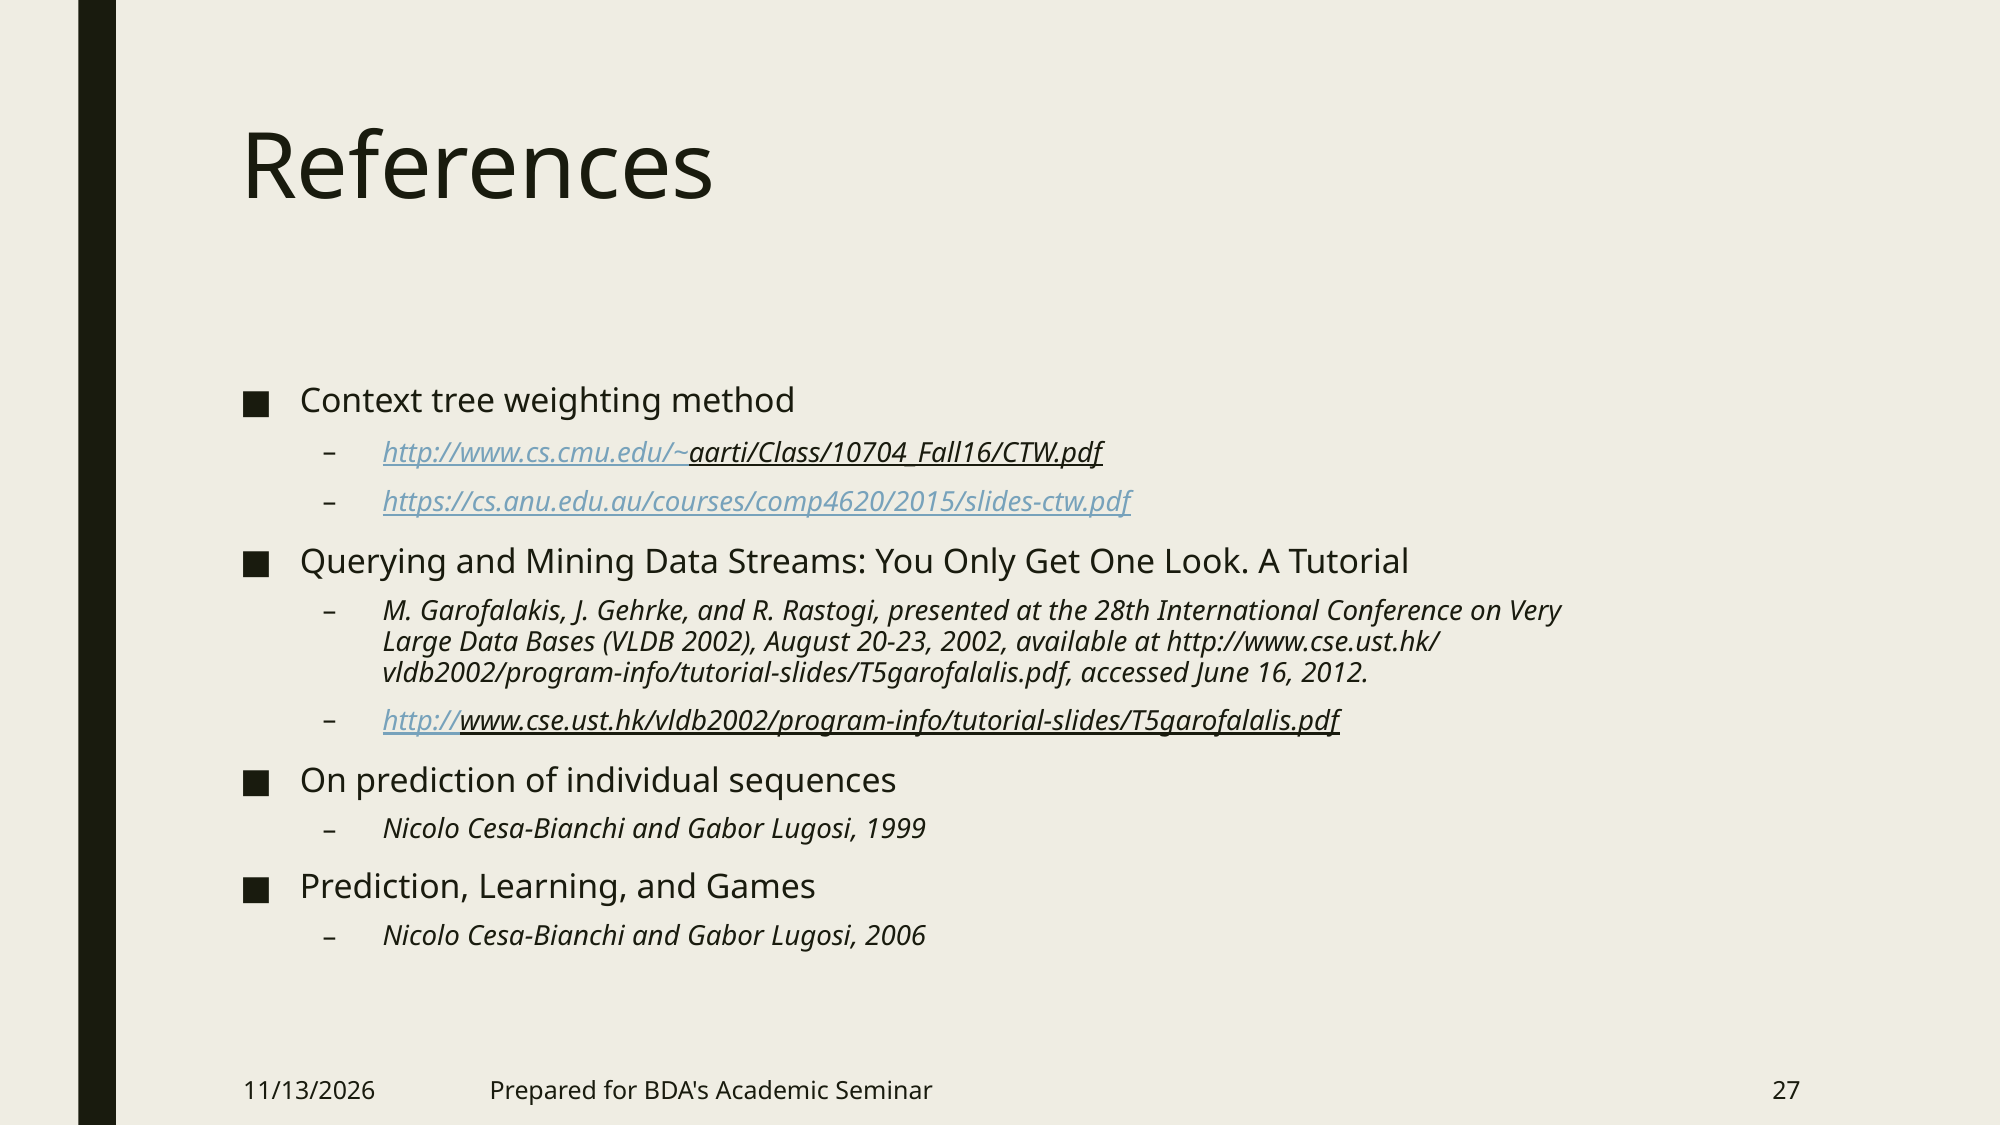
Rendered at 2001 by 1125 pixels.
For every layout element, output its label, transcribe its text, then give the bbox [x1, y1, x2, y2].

slide_number 27 [1553, 1058, 1816, 1125]
footer Prepared for BDA's Academic Seminar [474, 1058, 1505, 1125]
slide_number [228, 1058, 426, 1125]
title References [225, 112, 1800, 357]
list Context tree weighting method http://www.cs.cmu.edu/~aarti/Class/10704_Fall16/CTW.pdf https://cs.anu.edu.au/courses/comp4620/2015/slides-ctw.pdf Querying and Mining Data Streams: You Only Get One Look. A Tutorial M. Garofalakis, J. Gehrke, and R. Rastogi, presented at the 28th International Conference on Very Large Data Bases (VLDB 2002), August 20-23, 2002, available at http://www.cse.ust.hk/ vldb2002/program-info/tutorial-slides/T5garofalalis.pdf, accessed June 16, 2012. http://www.cse.ust.hk/vldb2002/program-info/tutorial-slides/T5garofalalis.pdf On prediction of individual sequences Nicolo Cesa-Bianchi and Gabor Lugosi, 1999 Prediction, Learning, and Games Nicolo Cesa-Bianchi and Gabor Lugosi, 2006 [225, 375, 1800, 963]
